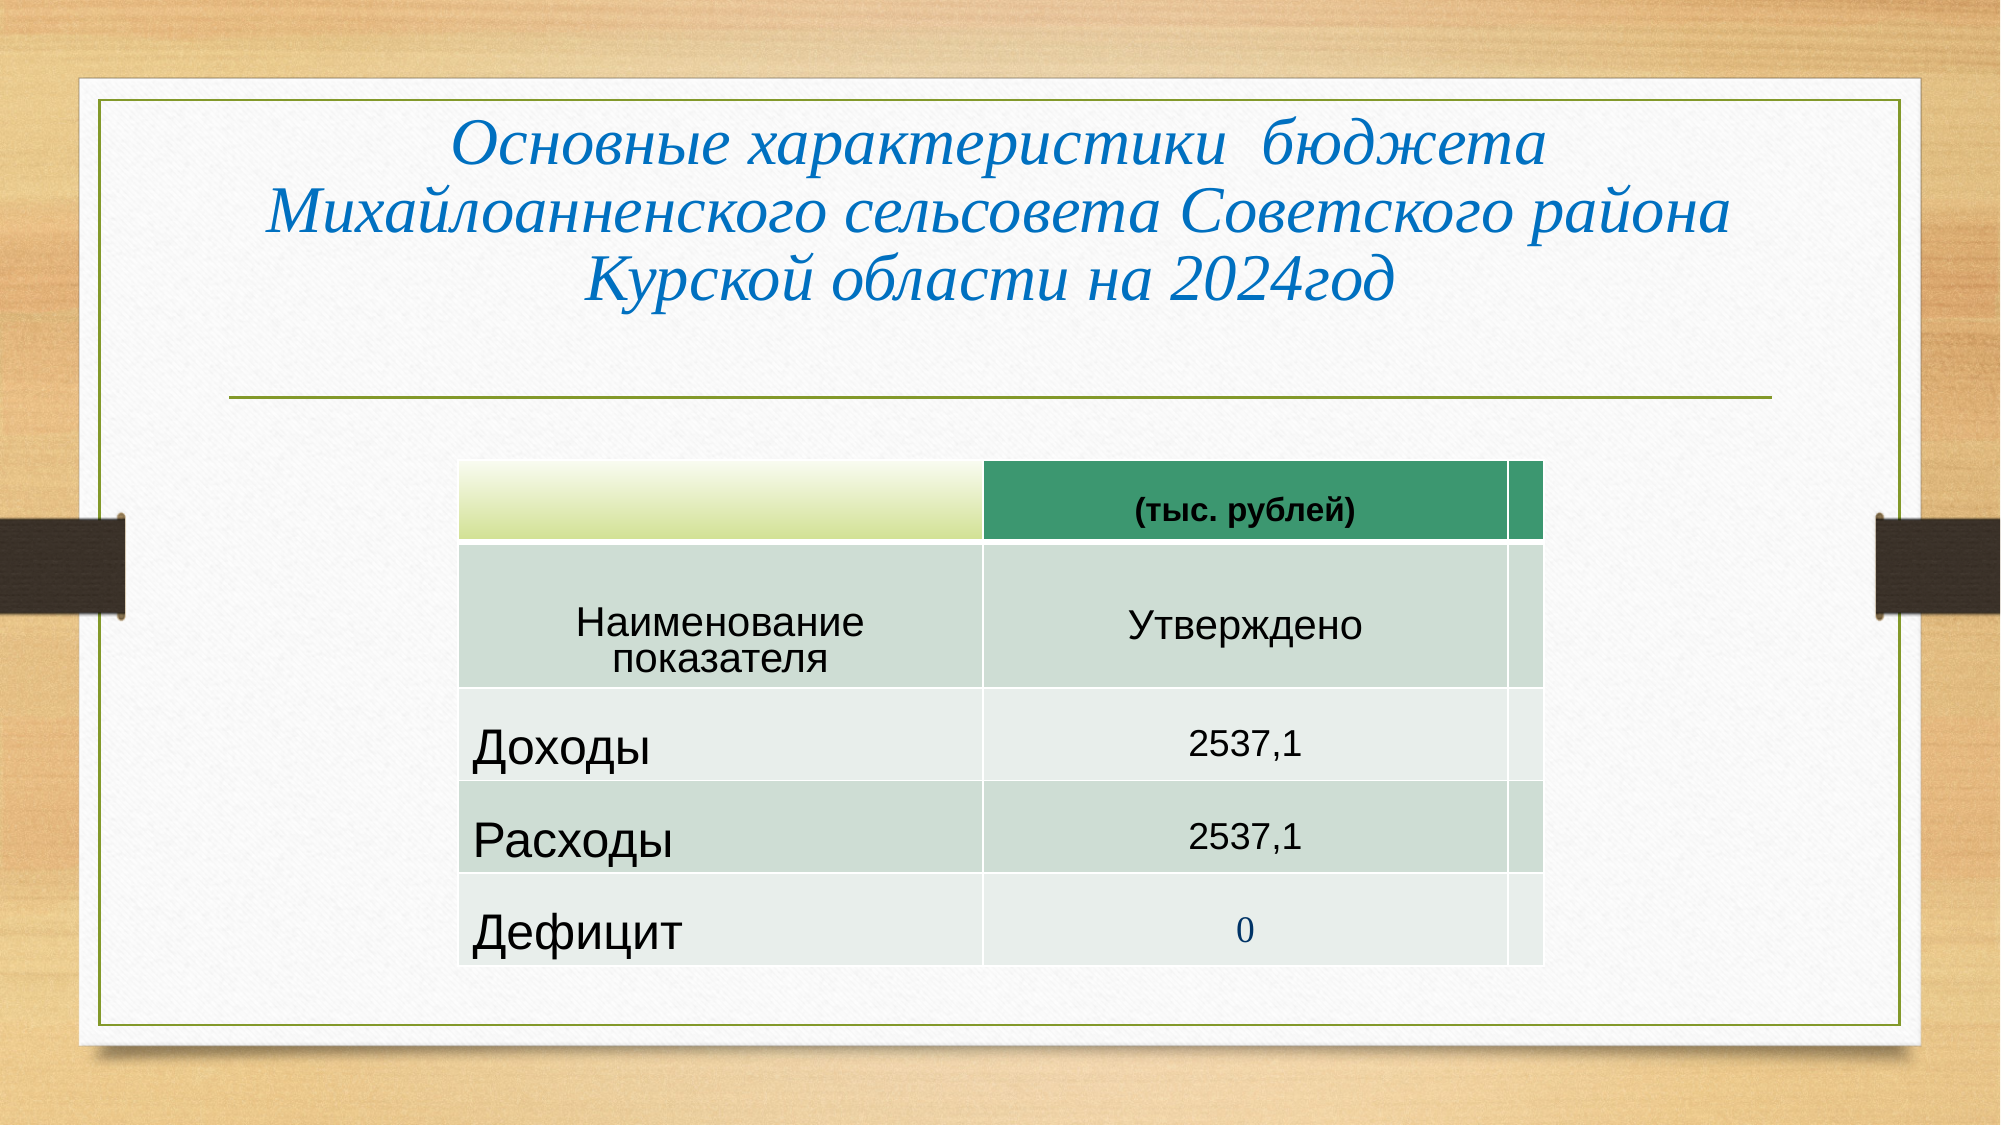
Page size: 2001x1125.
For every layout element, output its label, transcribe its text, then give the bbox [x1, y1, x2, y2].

title Основные характеристики бюджета Михайлоанненского сельсовета Советского района Курской области на 2024год [212, 178, 1788, 393]
picture [0, 0, 2001, 1125]
table_cell [1509, 689, 1543, 780]
table_cell [1509, 874, 1543, 965]
table_cell [1509, 781, 1543, 872]
table_cell 0 [984, 874, 1507, 965]
table_cell Расходы [459, 781, 982, 872]
table_cell Дефицит [459, 874, 982, 965]
table_cell Утверждено [984, 545, 1507, 687]
table_header (тыс. рублей) [984, 461, 1507, 539]
table_header [459, 461, 982, 539]
table_cell 2537,1 [984, 689, 1507, 780]
table_cell Наименование показателя [459, 545, 982, 687]
table_header [1509, 461, 1543, 539]
table_cell 2537,1 [984, 781, 1507, 872]
table_cell Доходы [459, 689, 982, 780]
table_cell [1509, 545, 1543, 687]
